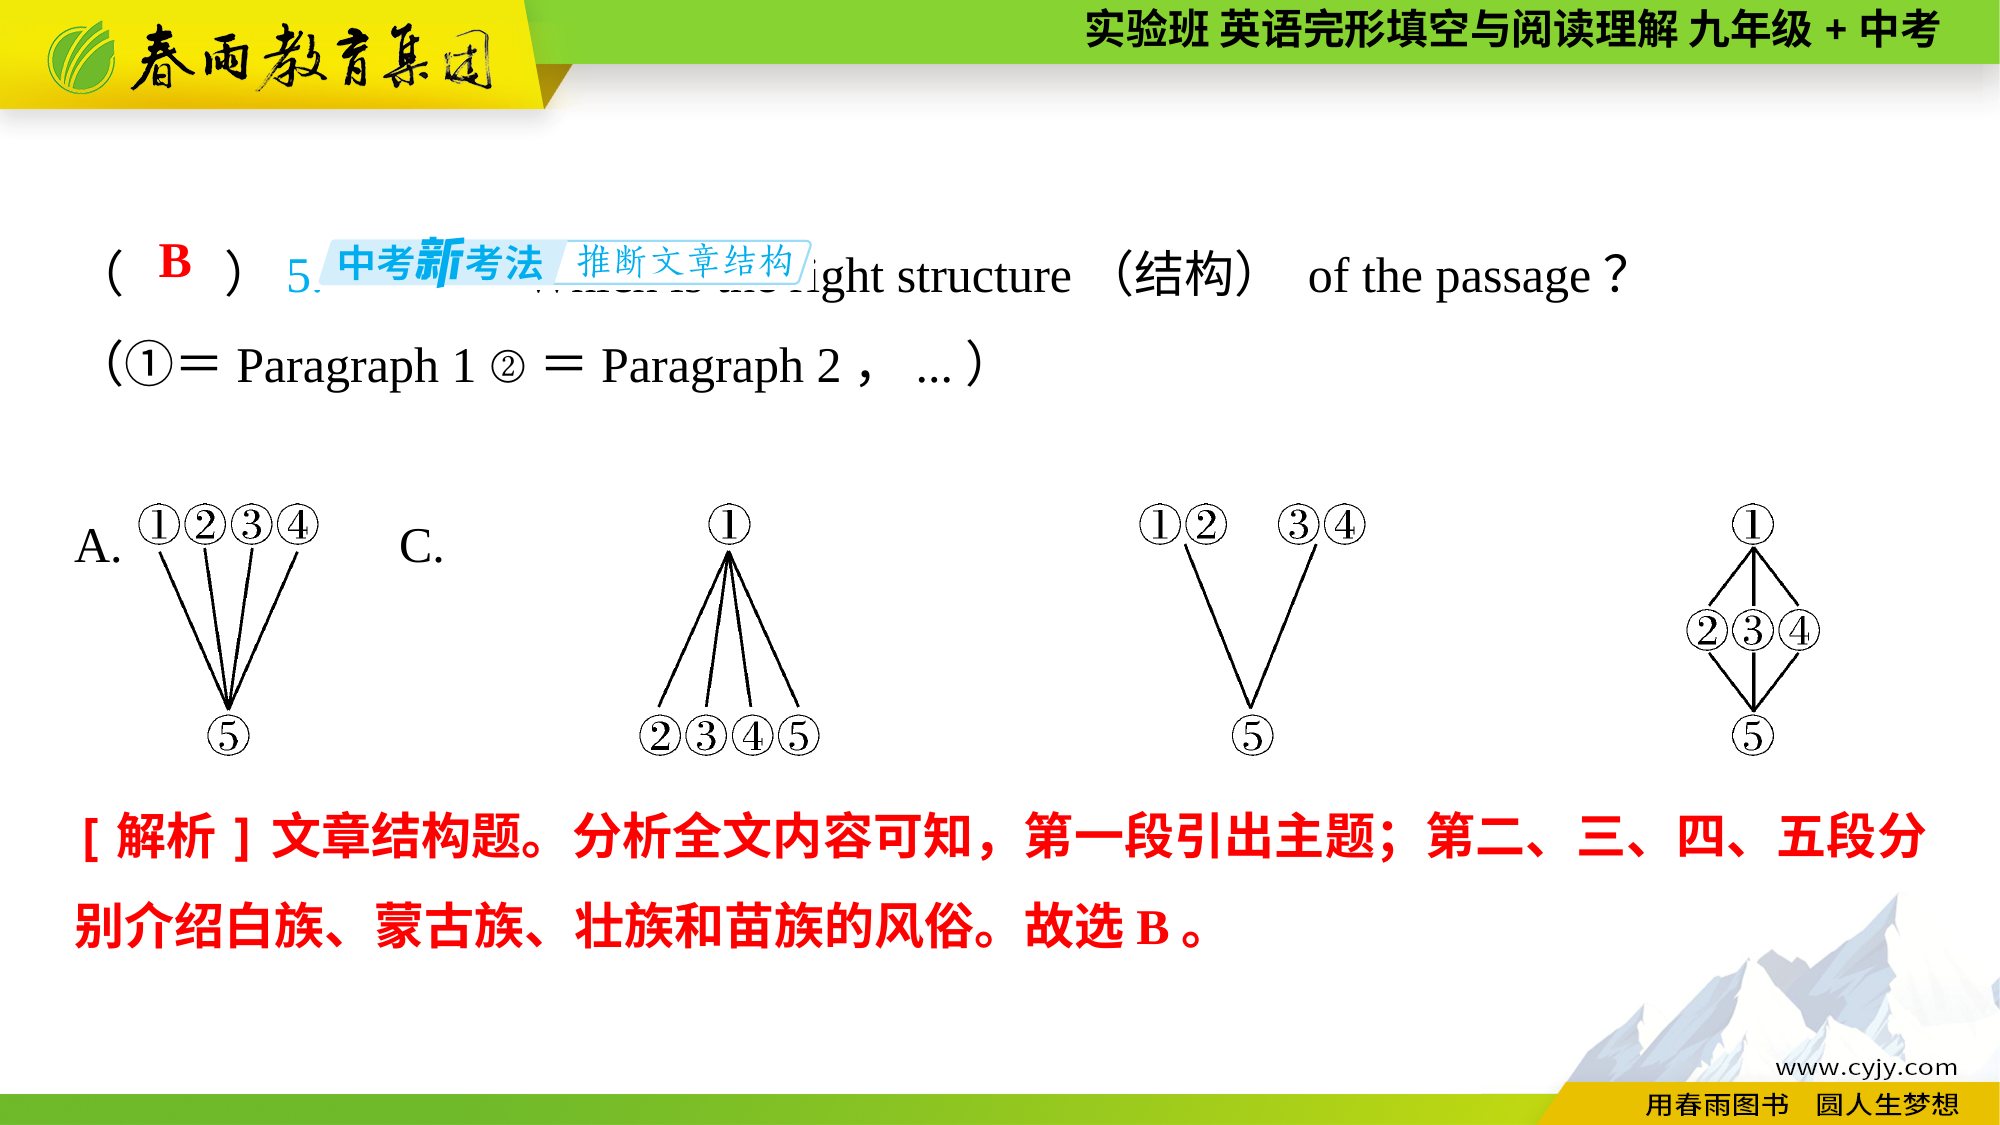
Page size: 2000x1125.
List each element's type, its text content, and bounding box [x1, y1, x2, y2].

list （ ）5. Which is the right structure（结构） of the passage？ （①＝Paragraph 1 ②＝Paragraph 2，...） A. B. C. D. [59, 205, 1944, 584]
text_box [解析]文章结构题。分析全文内容可知，第一段引出主题；第二、三、四、五段分别介绍白族、蒙古族、壮族和苗族的风俗。故选B。 [59, 766, 1944, 962]
picture [0, 0, 2000, 1125]
text_box B [143, 219, 207, 295]
